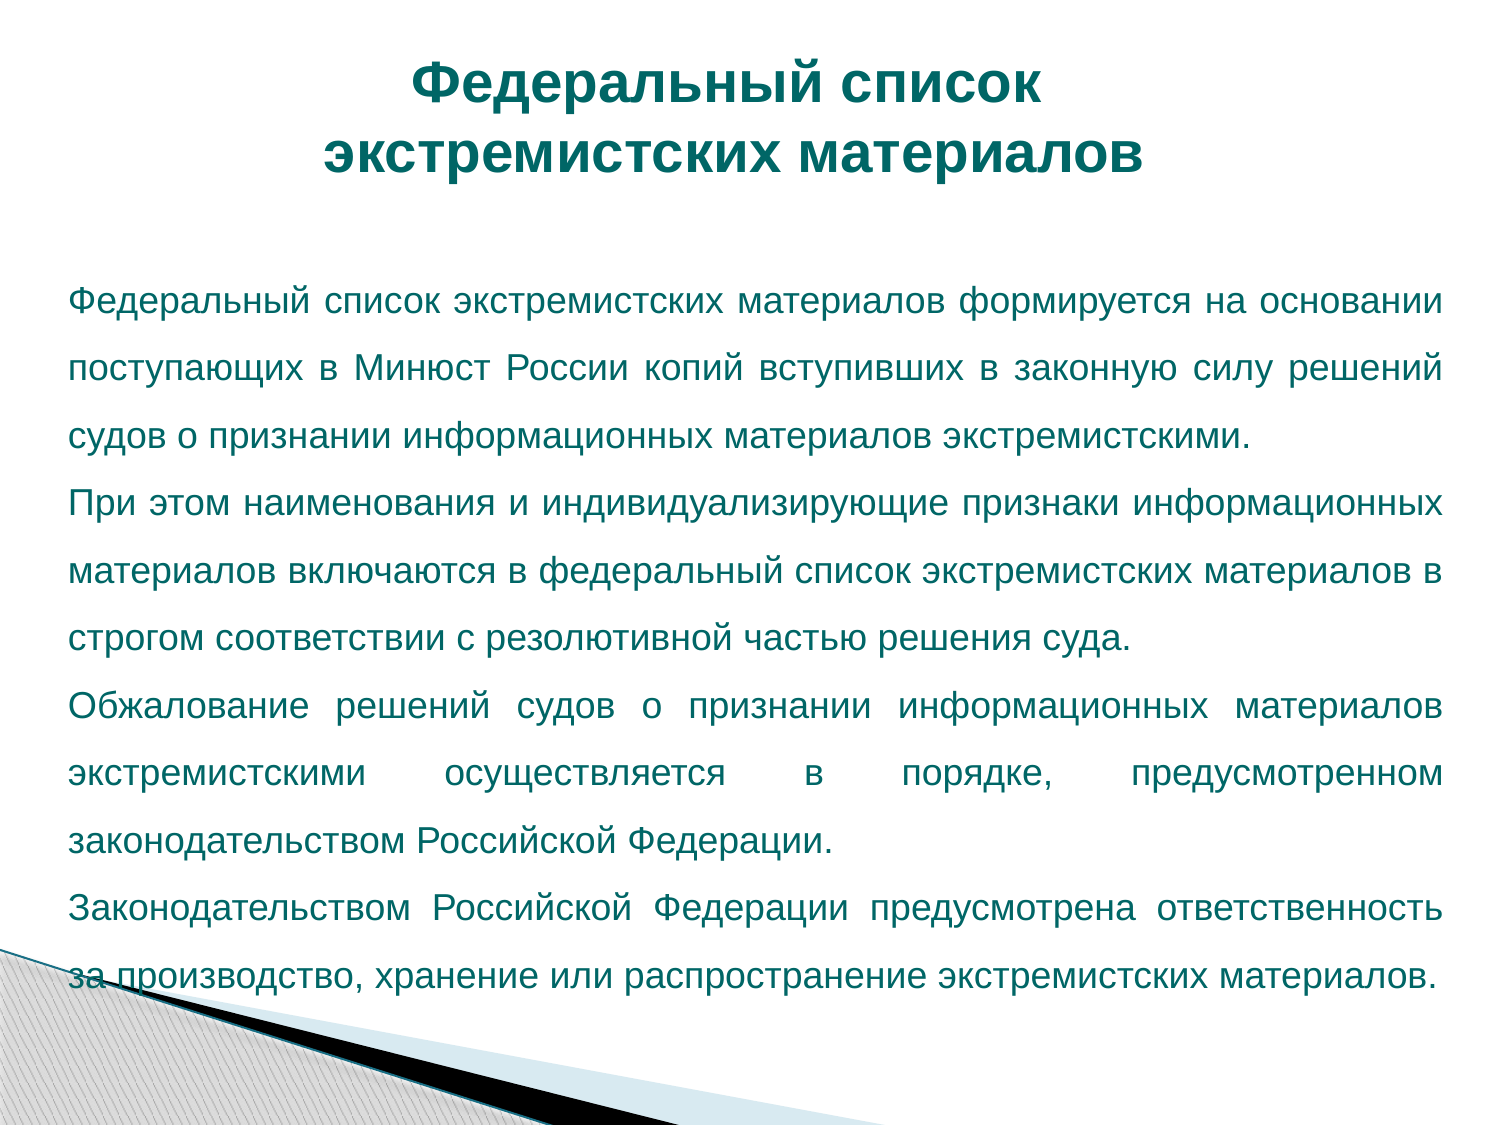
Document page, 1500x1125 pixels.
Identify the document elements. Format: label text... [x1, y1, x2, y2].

text_box Федеральный список экстремистских материалов [230, 32, 1239, 245]
text_box Федеральный список экстремистских материалов формируется на основании поступающих в Минюст России копий вступивших в законную силу решений судов о признании информационных материалов экстремистскими. При этом наименования и индивидуализирующие признаки информационных материалов включаются в федеральный список экстремистских материалов в строгом соответствии с резолютивной частью решения суда. Обжалование решений судов о признании информационных материалов экстремистскими осуществляется в порядке, предусмотренном законодательством Российской Федерации. Законодательством Российской Федерации предусмотрена ответственность за производство, хранение или распространение экстремистских материалов. [53, 245, 1459, 1004]
